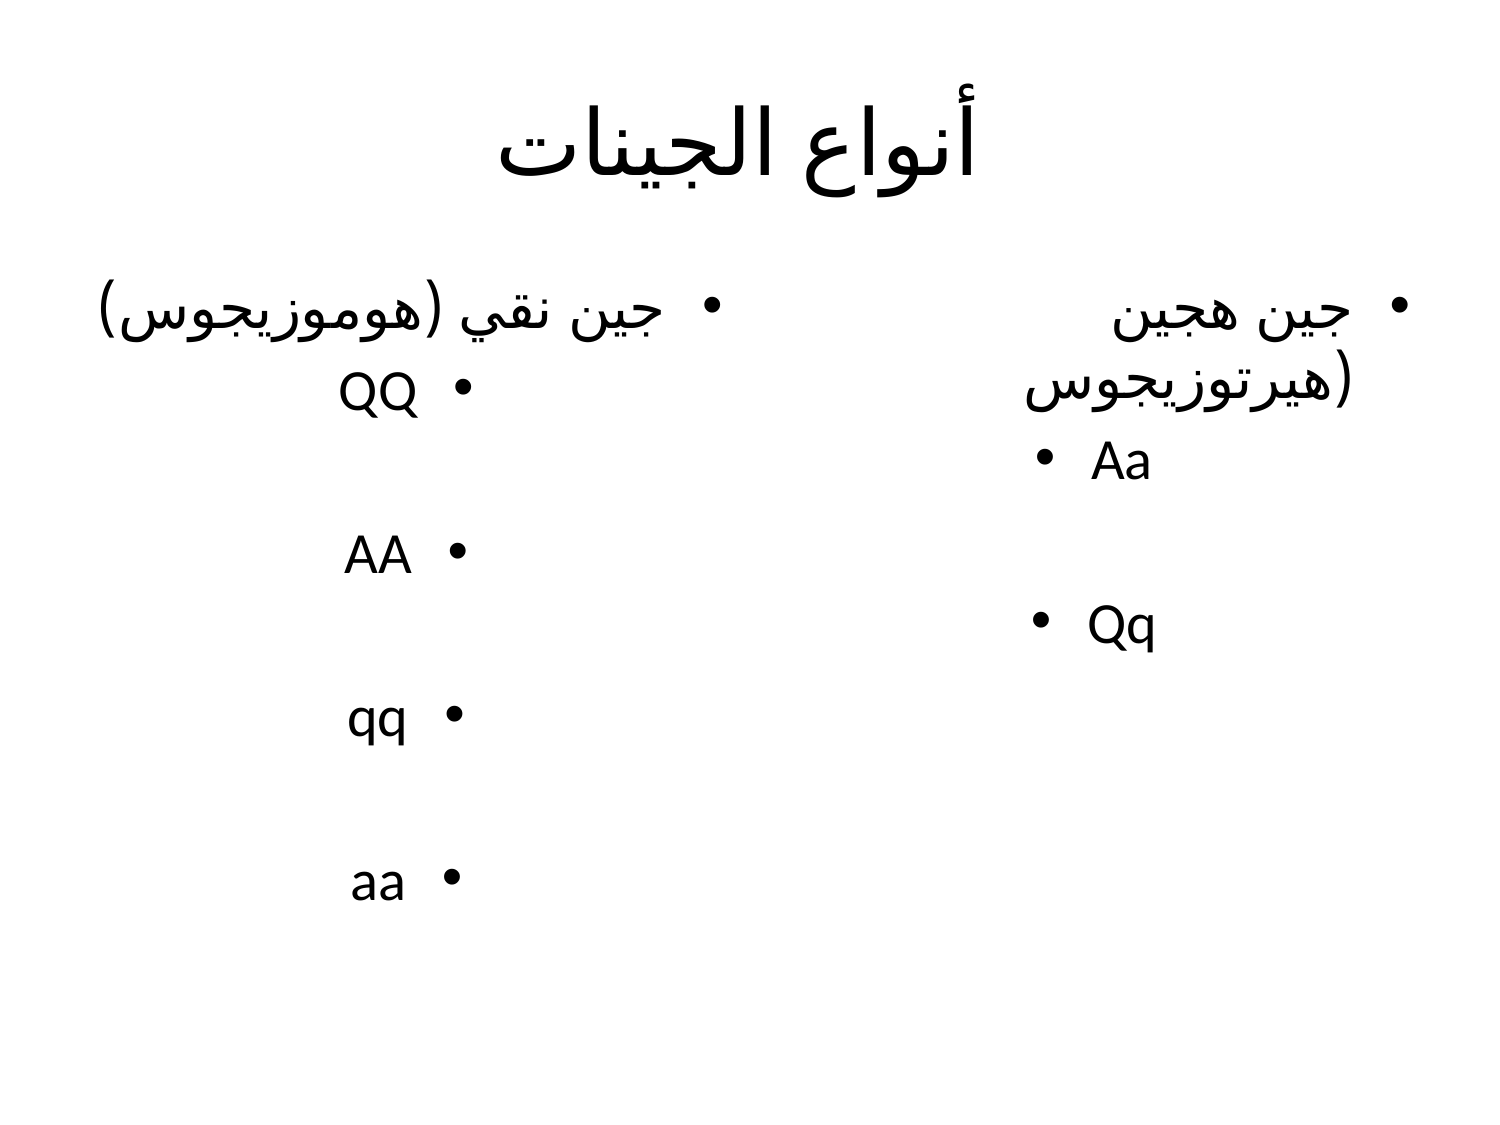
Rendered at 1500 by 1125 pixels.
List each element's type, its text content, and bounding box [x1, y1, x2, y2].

title أنواع الجينات [75, 45, 1425, 233]
list جين هجين (هيرتوزيجوس Aa Qq [762, 262, 1425, 1005]
list جين نقي (هوموزيجوس) QQ AA qq aa [75, 262, 738, 1005]
